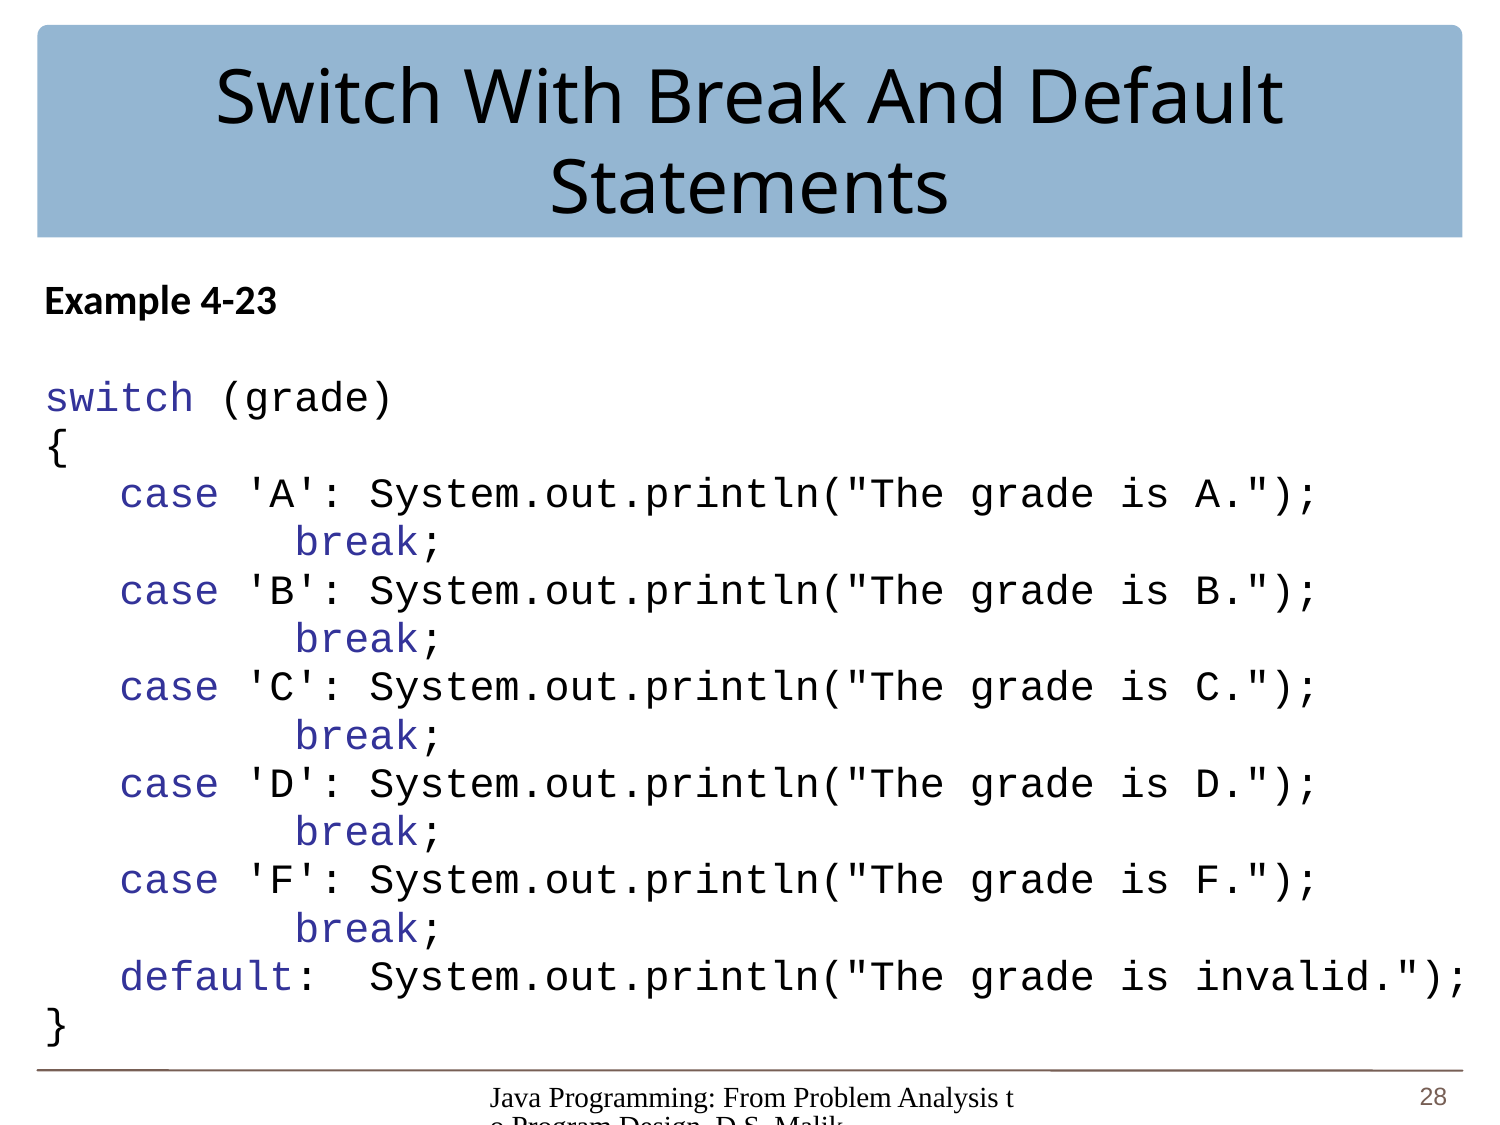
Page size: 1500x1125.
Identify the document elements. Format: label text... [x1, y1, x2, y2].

text_box Example 4-23 switch (grade) { case 'A': System.out.println("The grade is A."); break; case 'B': System.out.println("The grade is B."); break; case 'C': System.out.println("The grade is C."); break; case 'D': System.out.println("The grade is D."); break; case 'F': System.out.println("The grade is F."); break; default: System.out.println("The grade is invalid."); } [29, 275, 1500, 1125]
title Switch With Break And Default Statements [49, 44, 1451, 233]
